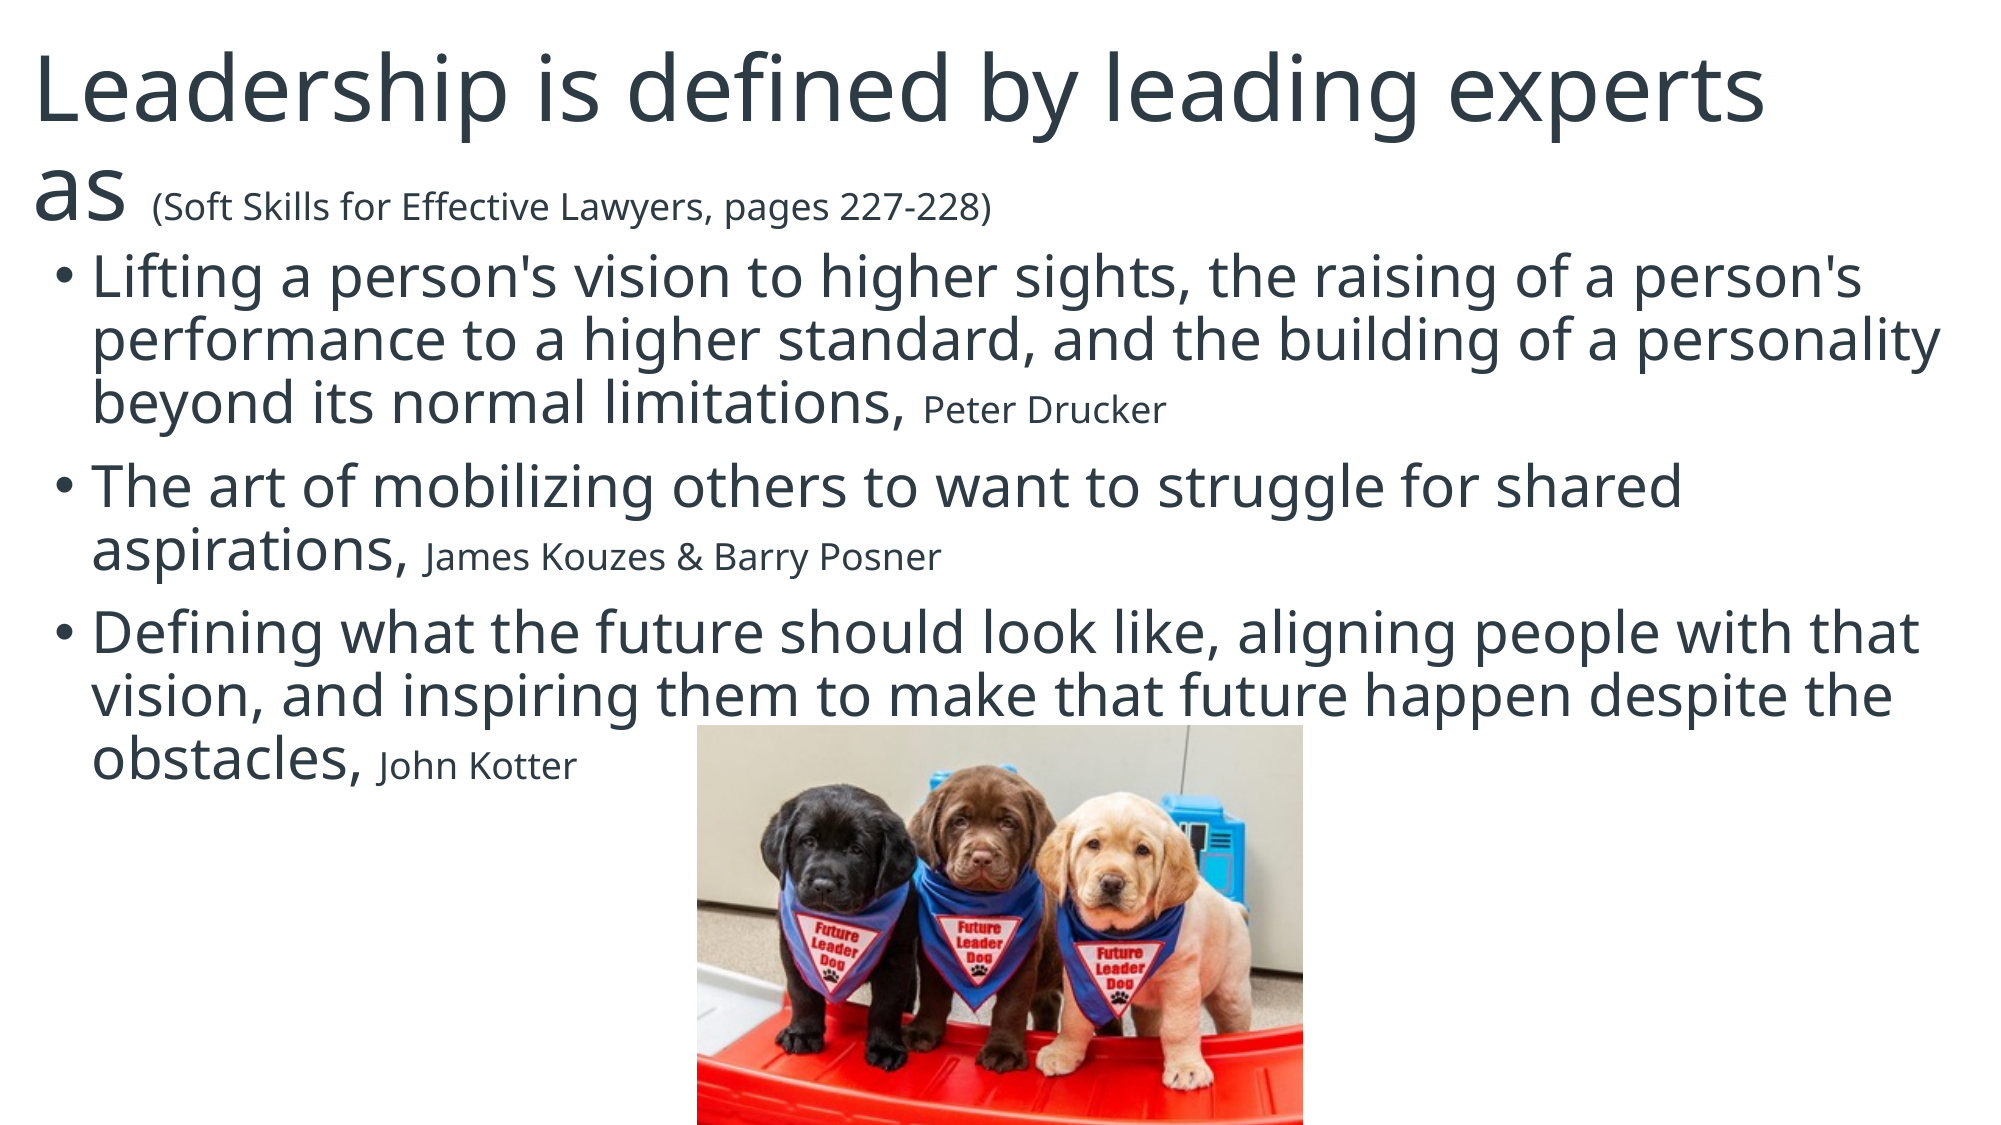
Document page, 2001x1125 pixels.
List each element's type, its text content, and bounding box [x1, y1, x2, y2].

picture [697, 725, 1303, 1125]
title Leadership is defined by leading experts as (Soft Skills for Effective Lawyers, pages 227-228) [17, 17, 1815, 265]
list Lifting a person's vision to higher sights, the raising of a person's performance to a higher standard, and the building of a personality beyond its normal limitations, Peter Drucker The art of mobilizing others to want to struggle for shared aspirations, James Kouzes & Barry Posner Defining what the future should look like, aligning people with that vision, and inspiring them to make that future happen despite the obstacles, John Kotter [39, 239, 1961, 954]
